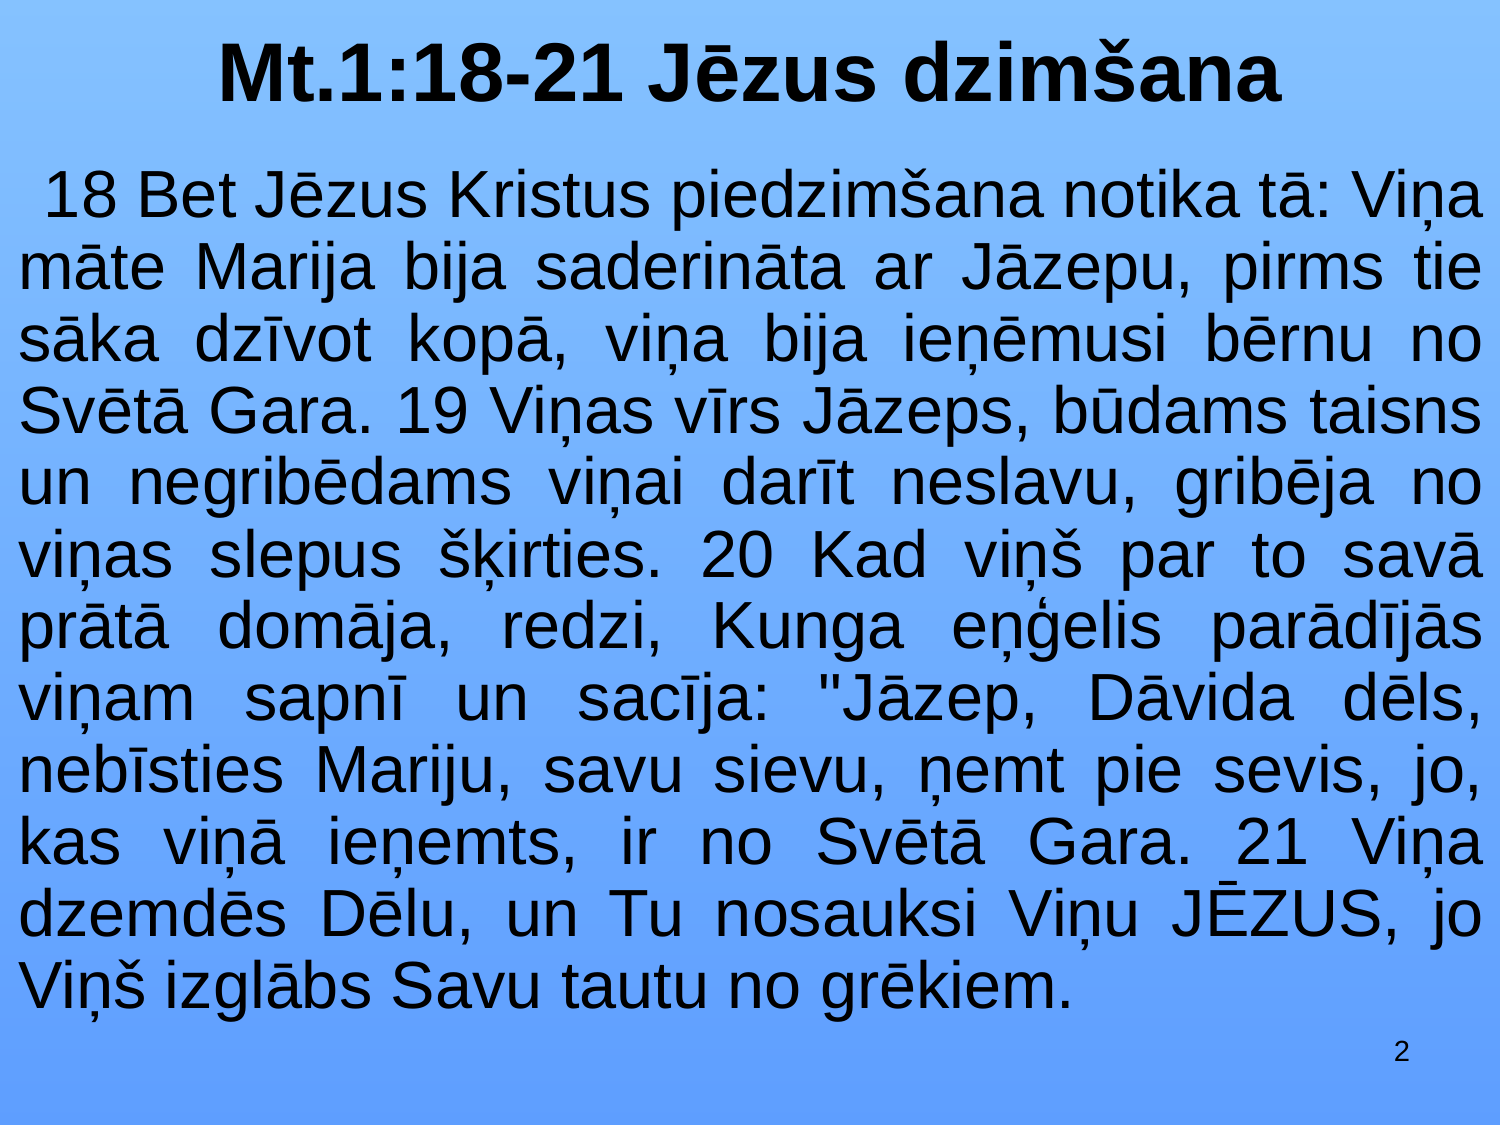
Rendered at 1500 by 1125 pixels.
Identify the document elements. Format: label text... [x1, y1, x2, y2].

text_box [53, 138, 1404, 239]
text_box 2 [1074, 1024, 1425, 1103]
list 18 Bet Jēzus Kristus piedzimšana notika tā: Viņa māte Marija bija saderināta ar Jāzepu, pirms tie sāka dzīvot kopā, viņa bija ieņēmusi bērnu no Svētā Gara. 19 Viņas vīrs Jāzeps, būdams taisns un negribēdams viņai darīt neslavu, gribēja no viņas slepus šķirties. 20 Kad viņš par to savā prātā domāja, redzi, Kunga eņģelis parādījās viņam sapnī un sacīja: "Jāzep, Dāvida dēls, nebīsties Mariju, savu sievu, ņemt pie sevis, jo, kas viņā ieņemts, ir no Svētā Gara. 21 Viņa dzemdēs Dēlu, un Tu nosauksi Viņu JĒZUS, jo Viņš izglābs Savu tautu no grēkiem. [0, 152, 1500, 1125]
text_box Mt.1:18-21 Jēzus dzimšana [0, 0, 1500, 138]
